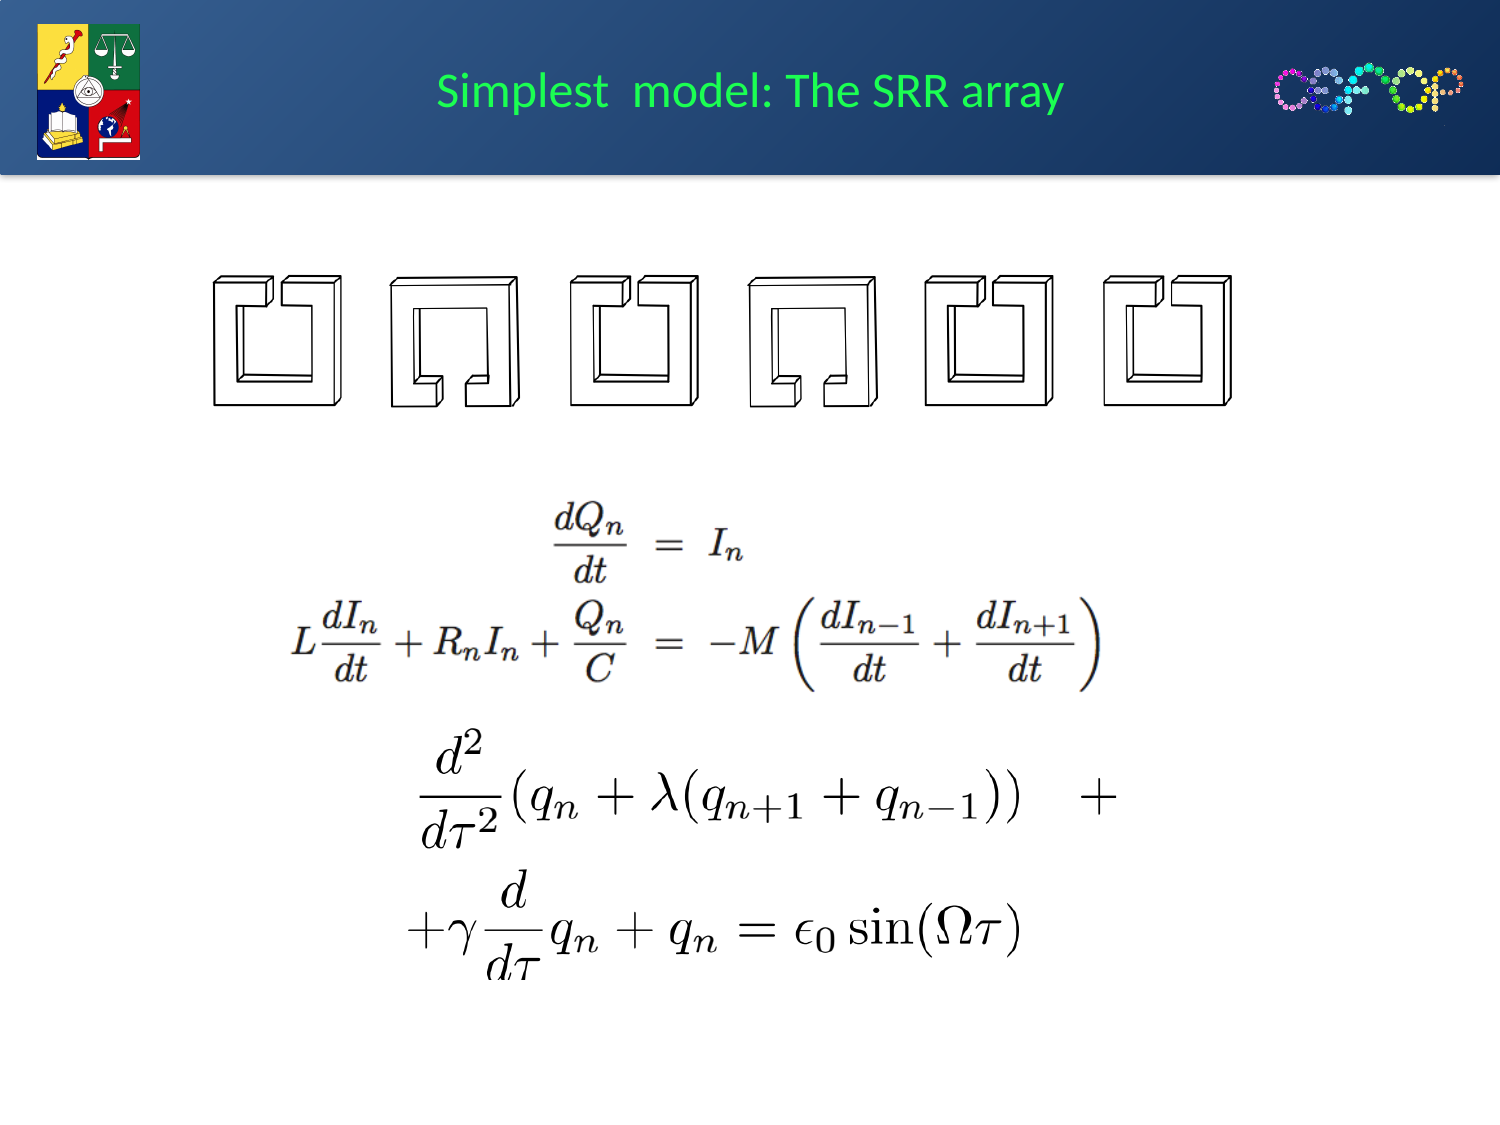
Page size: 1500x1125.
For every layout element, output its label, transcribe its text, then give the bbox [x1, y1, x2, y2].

picture [199, 262, 1251, 419]
picture [1237, 24, 1500, 166]
picture [37, 24, 140, 160]
picture [407, 727, 1117, 980]
picture [265, 479, 1117, 723]
text_box Simplest model: The SRR array [0, 0, 1500, 176]
